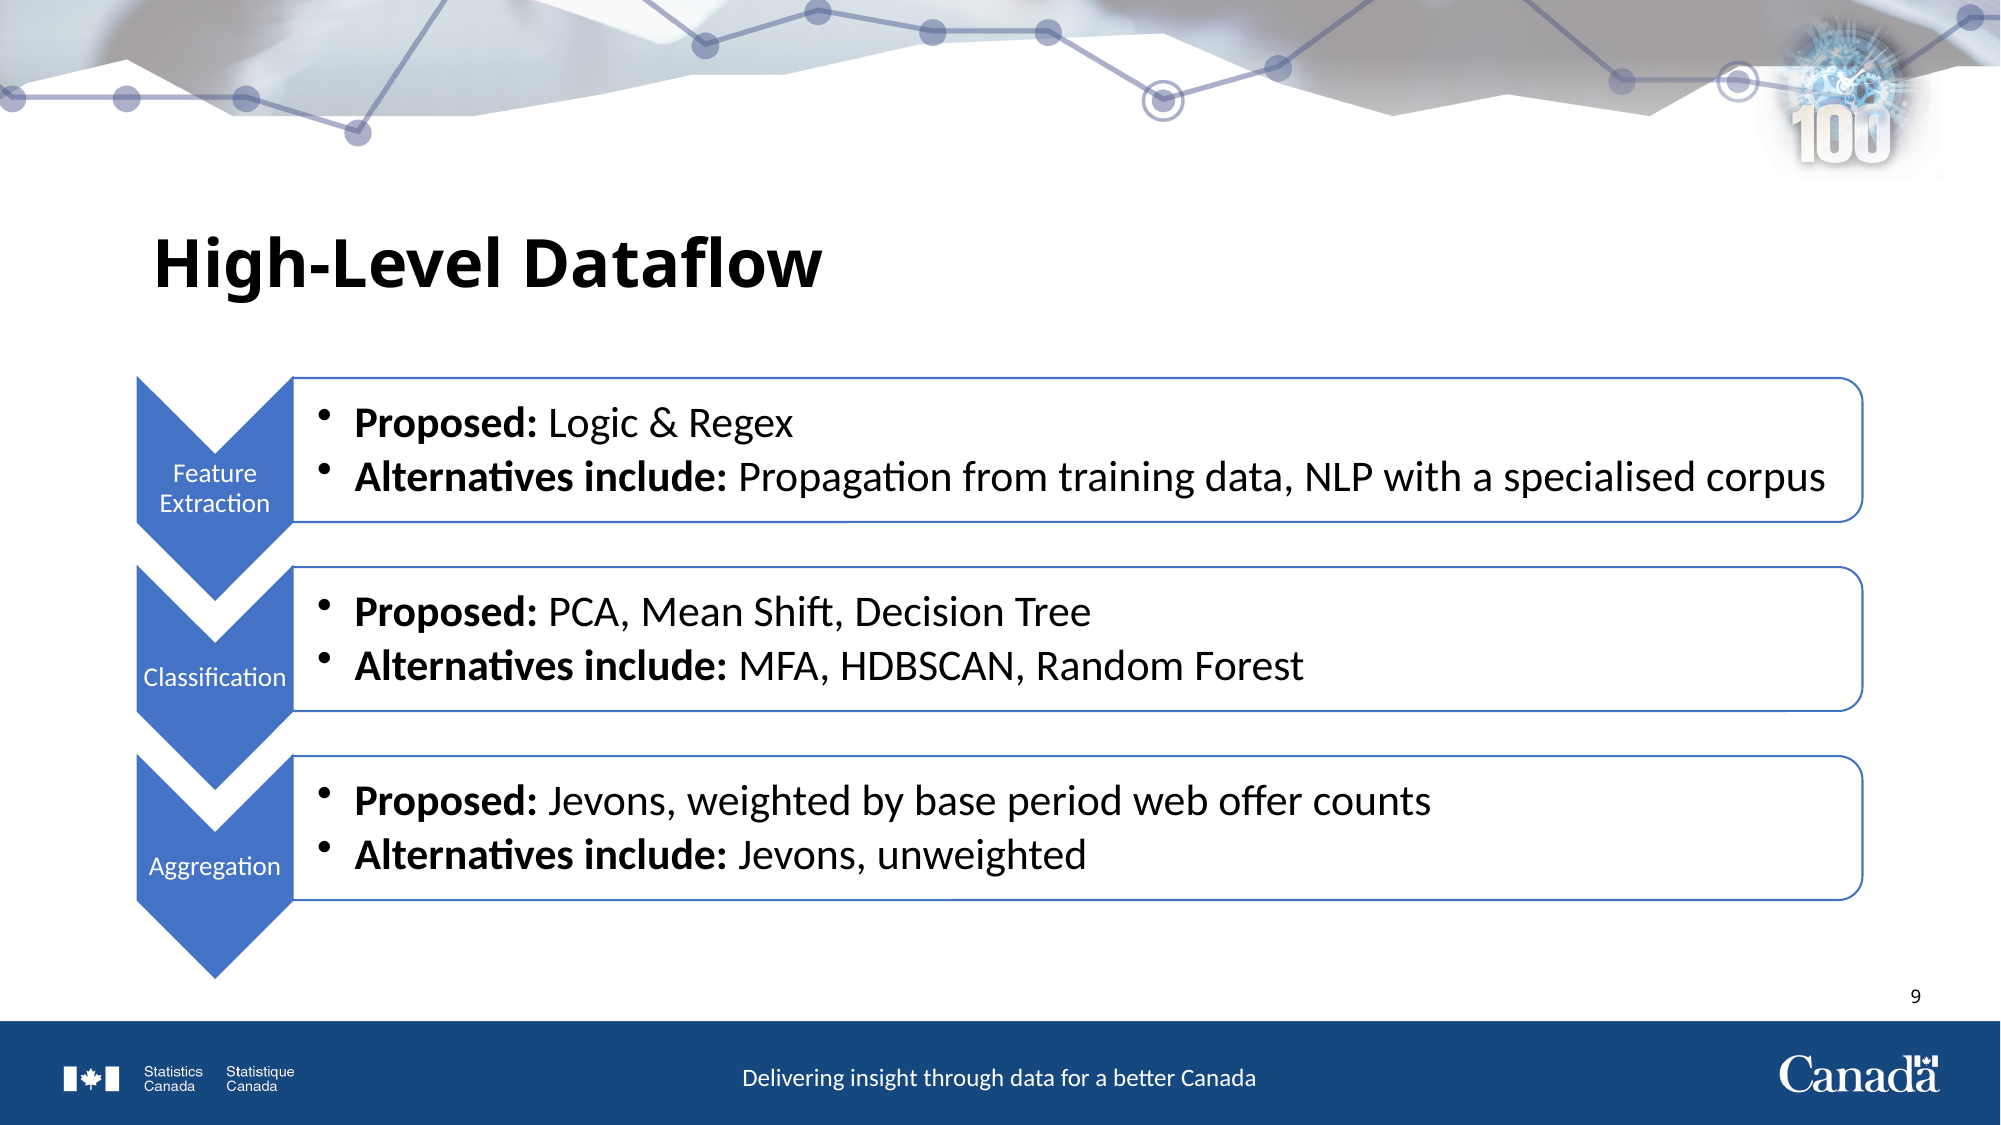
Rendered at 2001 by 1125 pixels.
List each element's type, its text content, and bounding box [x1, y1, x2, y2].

picture [0, 0, 2001, 1125]
text_box Issue and Objective [1260, 89, 2001, 98]
slide_number 17 [1262, 100, 2000, 108]
title High-Level Dataflow [137, 212, 1863, 360]
slide_number 8 [1881, 977, 1937, 1020]
text_box Conclusion [1261, 79, 2001, 88]
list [137, 377, 1863, 978]
